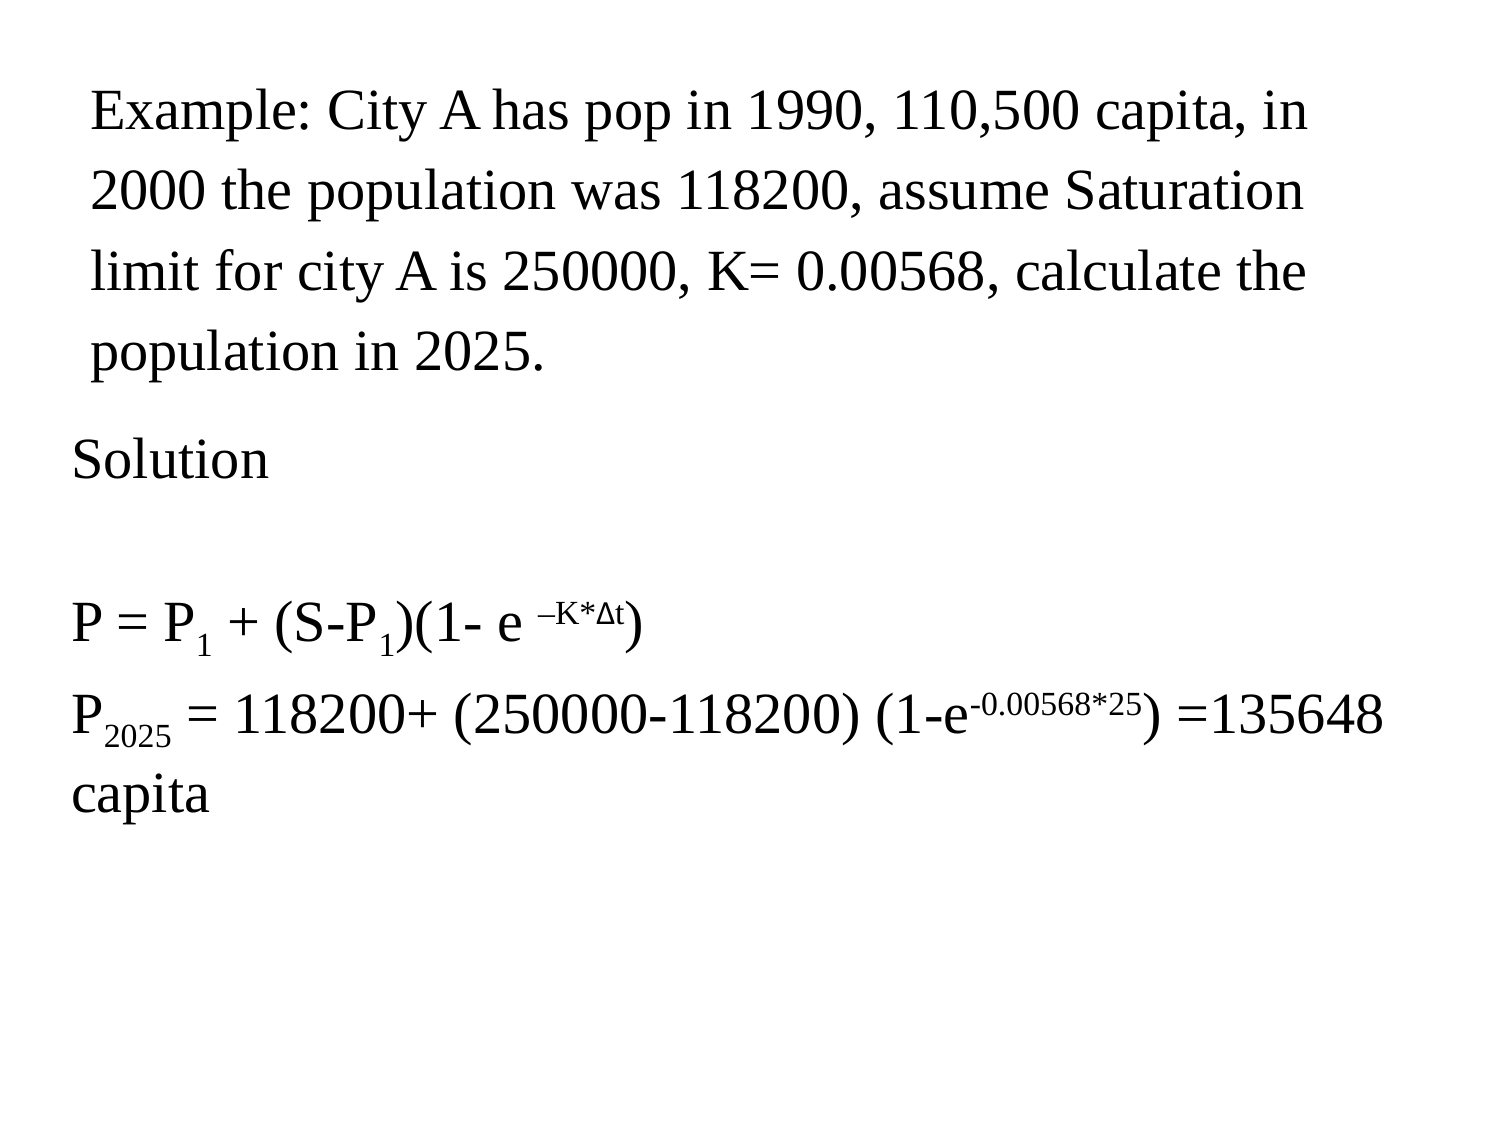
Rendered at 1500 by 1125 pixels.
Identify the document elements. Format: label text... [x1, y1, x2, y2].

title Example: City A has pop in 1990, 110,500 capita, in 2000 the population was 118200, assume Saturation limit for city A is 250000, K= 0.00568, calculate the population in 2025. [75, 162, 1425, 350]
list Solution P = P1 + (S-P1)(1- e –K*Δt) P2025 = 118200+ (250000-118200) (1-e-0.00568*25) =135648 capita [37, 412, 1475, 1125]
